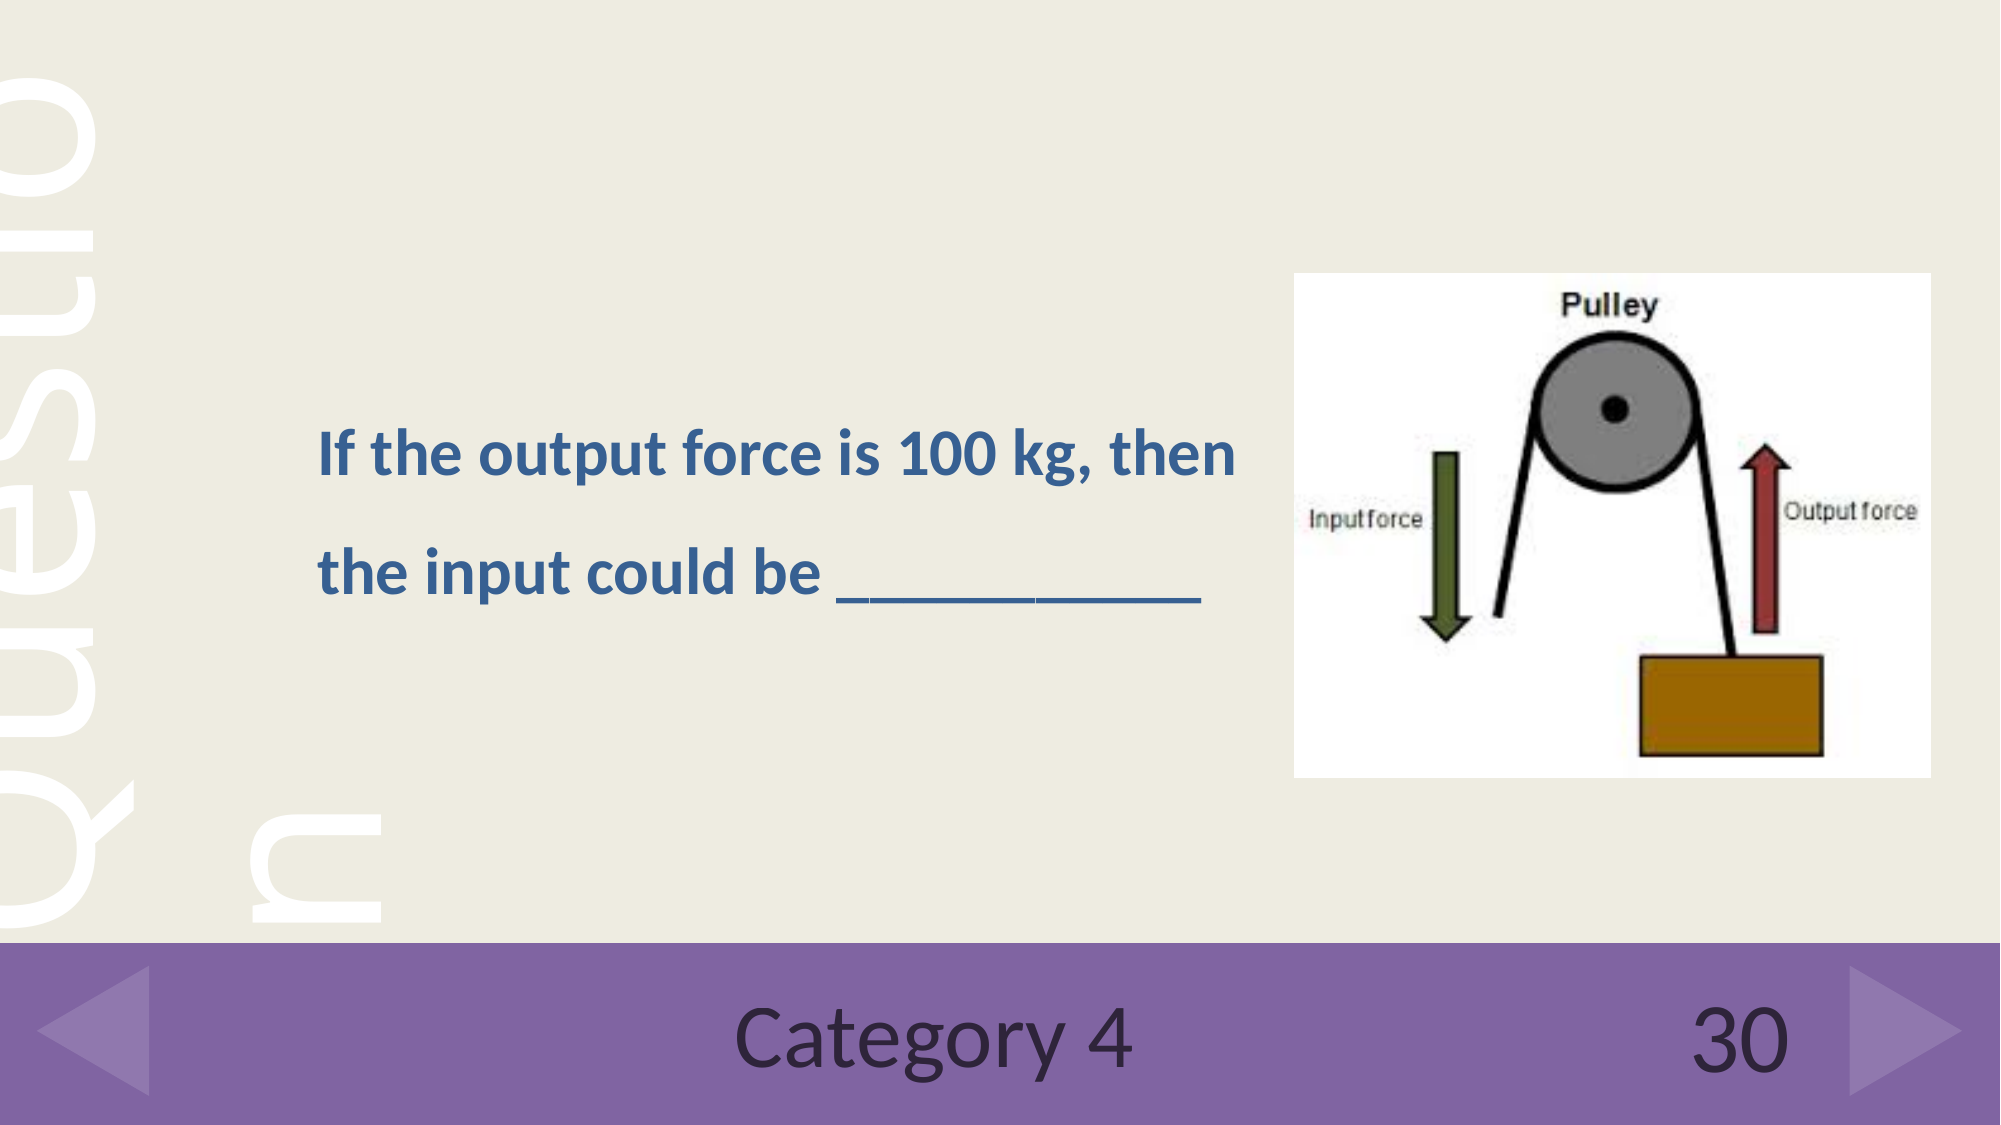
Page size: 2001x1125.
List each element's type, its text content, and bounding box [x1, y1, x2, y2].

list If the output force is 100 kg, then the input could be ___________ [302, 138, 1295, 839]
picture [1294, 272, 1932, 779]
title Category 4 [34, 937, 1835, 1125]
